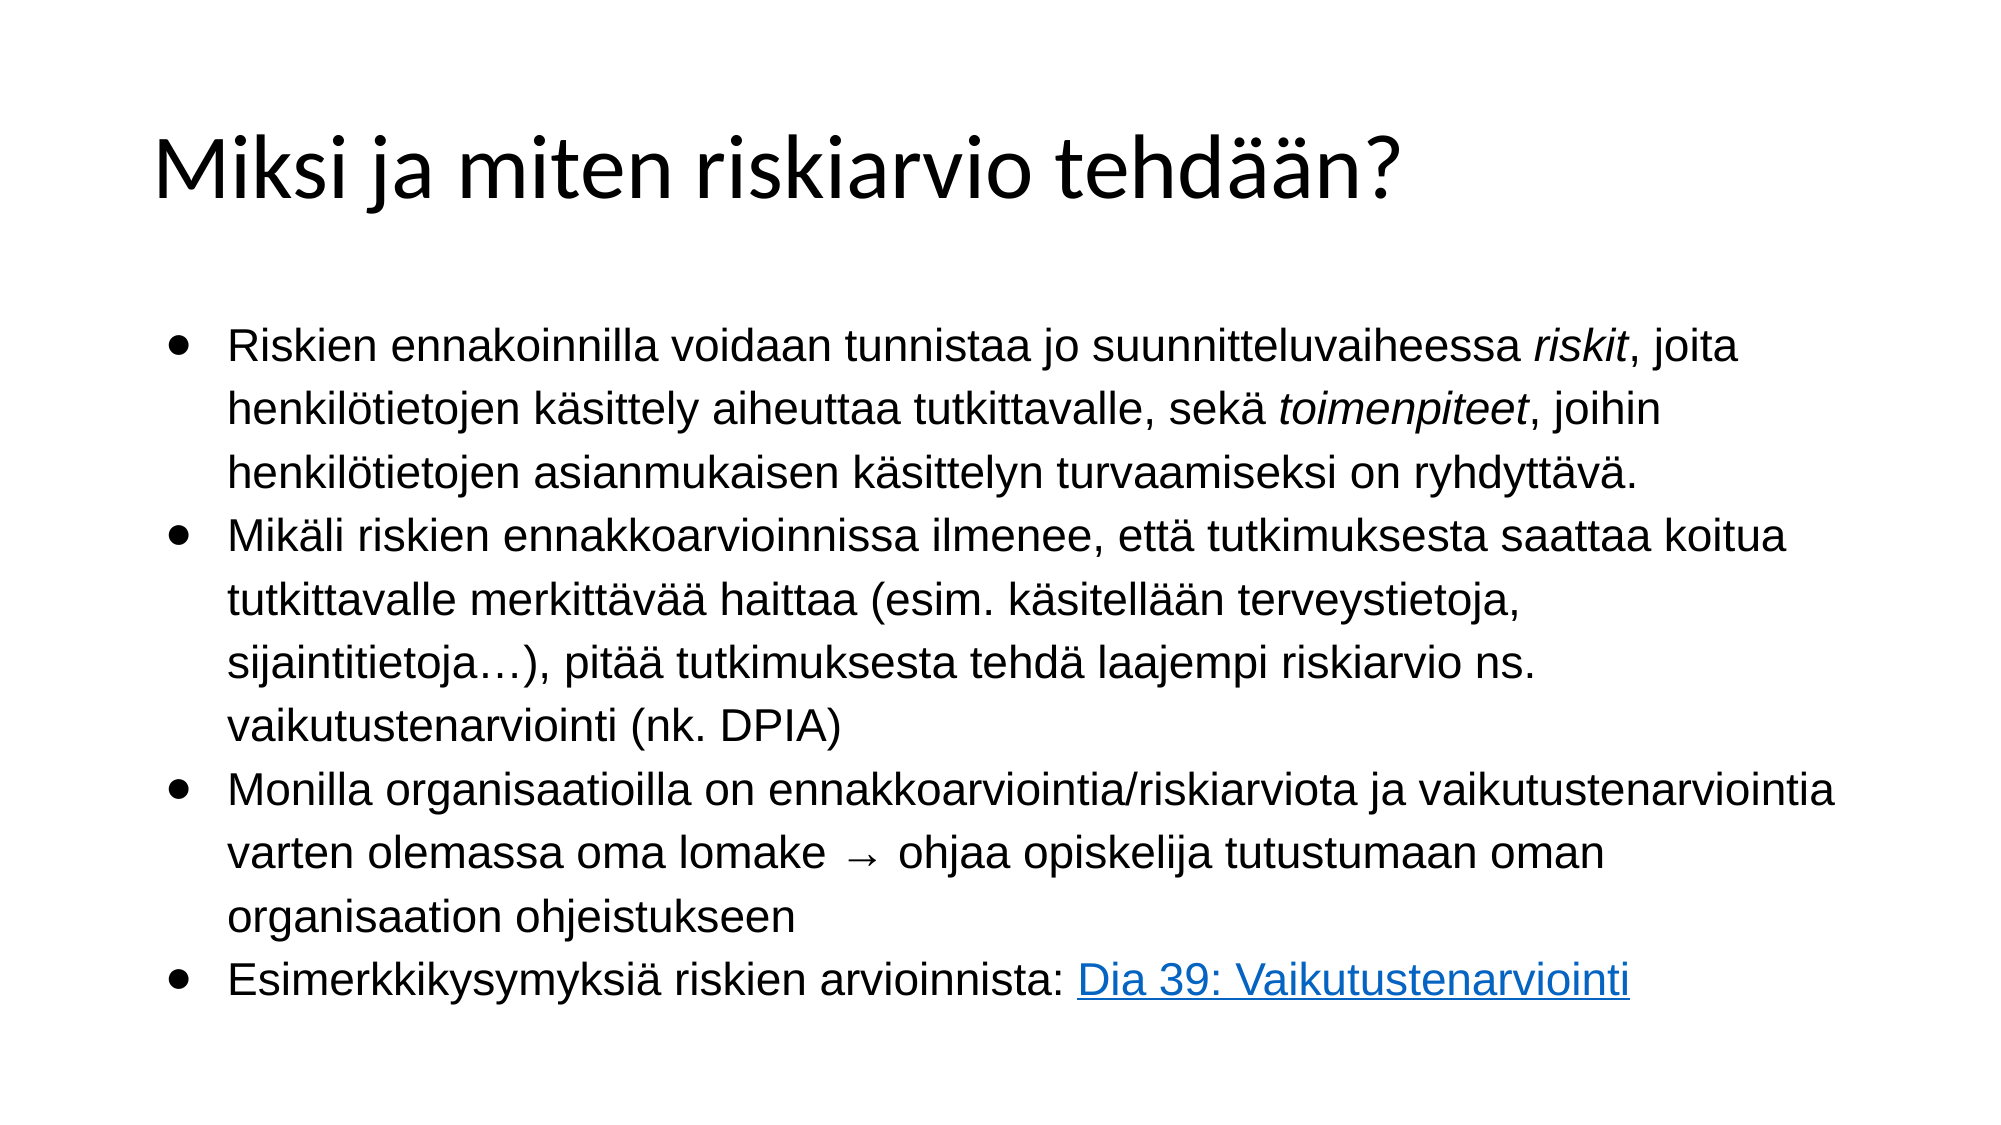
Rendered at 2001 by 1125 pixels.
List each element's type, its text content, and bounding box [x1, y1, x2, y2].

title Miksi ja miten riskiarvio tehdään? [137, 59, 1863, 278]
list Riskien ennakoinnilla voidaan tunnistaa jo suunnitteluvaiheessa riskit, joita henkilötietojen käsittely aiheuttaa tutkittavalle, sekä toimenpiteet, joihin henkilötietojen asianmukaisen käsittelyn turvaamiseksi on ryhdyttävä. Mikäli riskien ennakkoarvioinnissa ilmenee, että tutkimuksesta saattaa koitua tutkittavalle merkittävää haittaa (esim. käsitellään terveystietoja, sijaintitietoja…), pitää tutkimuksesta tehdä laajempi riskiarvio ns. vaikutustenarviointi (nk. DPIA) Monilla organisaatioilla on ennakkoarviointia/riskiarviota ja vaikutustenarviointia varten olemassa oma lomake → ohjaa opiskelija tutustumaan oman organisaation ohjeistukseen Esimerkkikysymyksiä riskien arvioinnista: Dia 39: Vaikutustenarviointi [137, 299, 1863, 1014]
